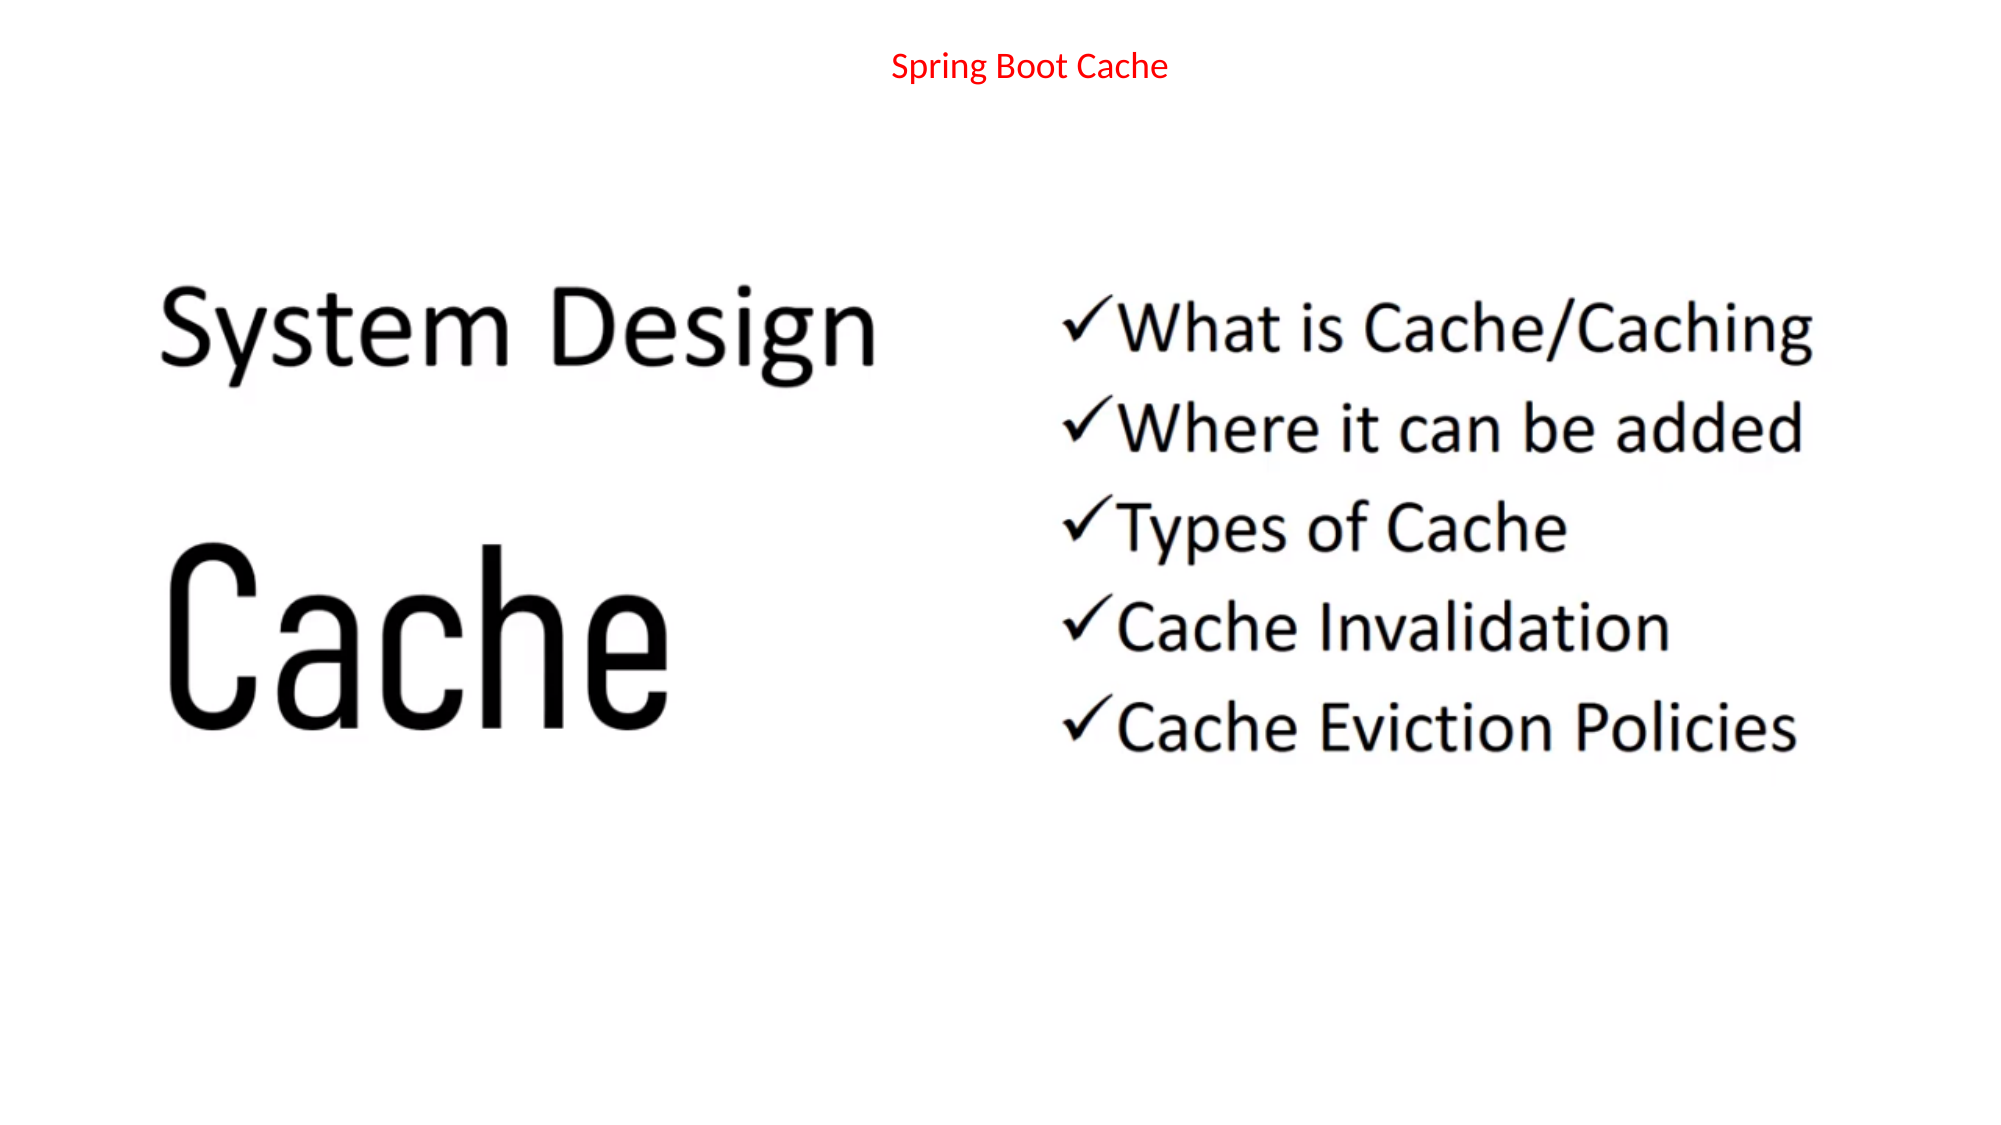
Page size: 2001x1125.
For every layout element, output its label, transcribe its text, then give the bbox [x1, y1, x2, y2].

text_box Spring Boot Cache [508, 0, 1552, 128]
picture [117, 170, 1883, 954]
